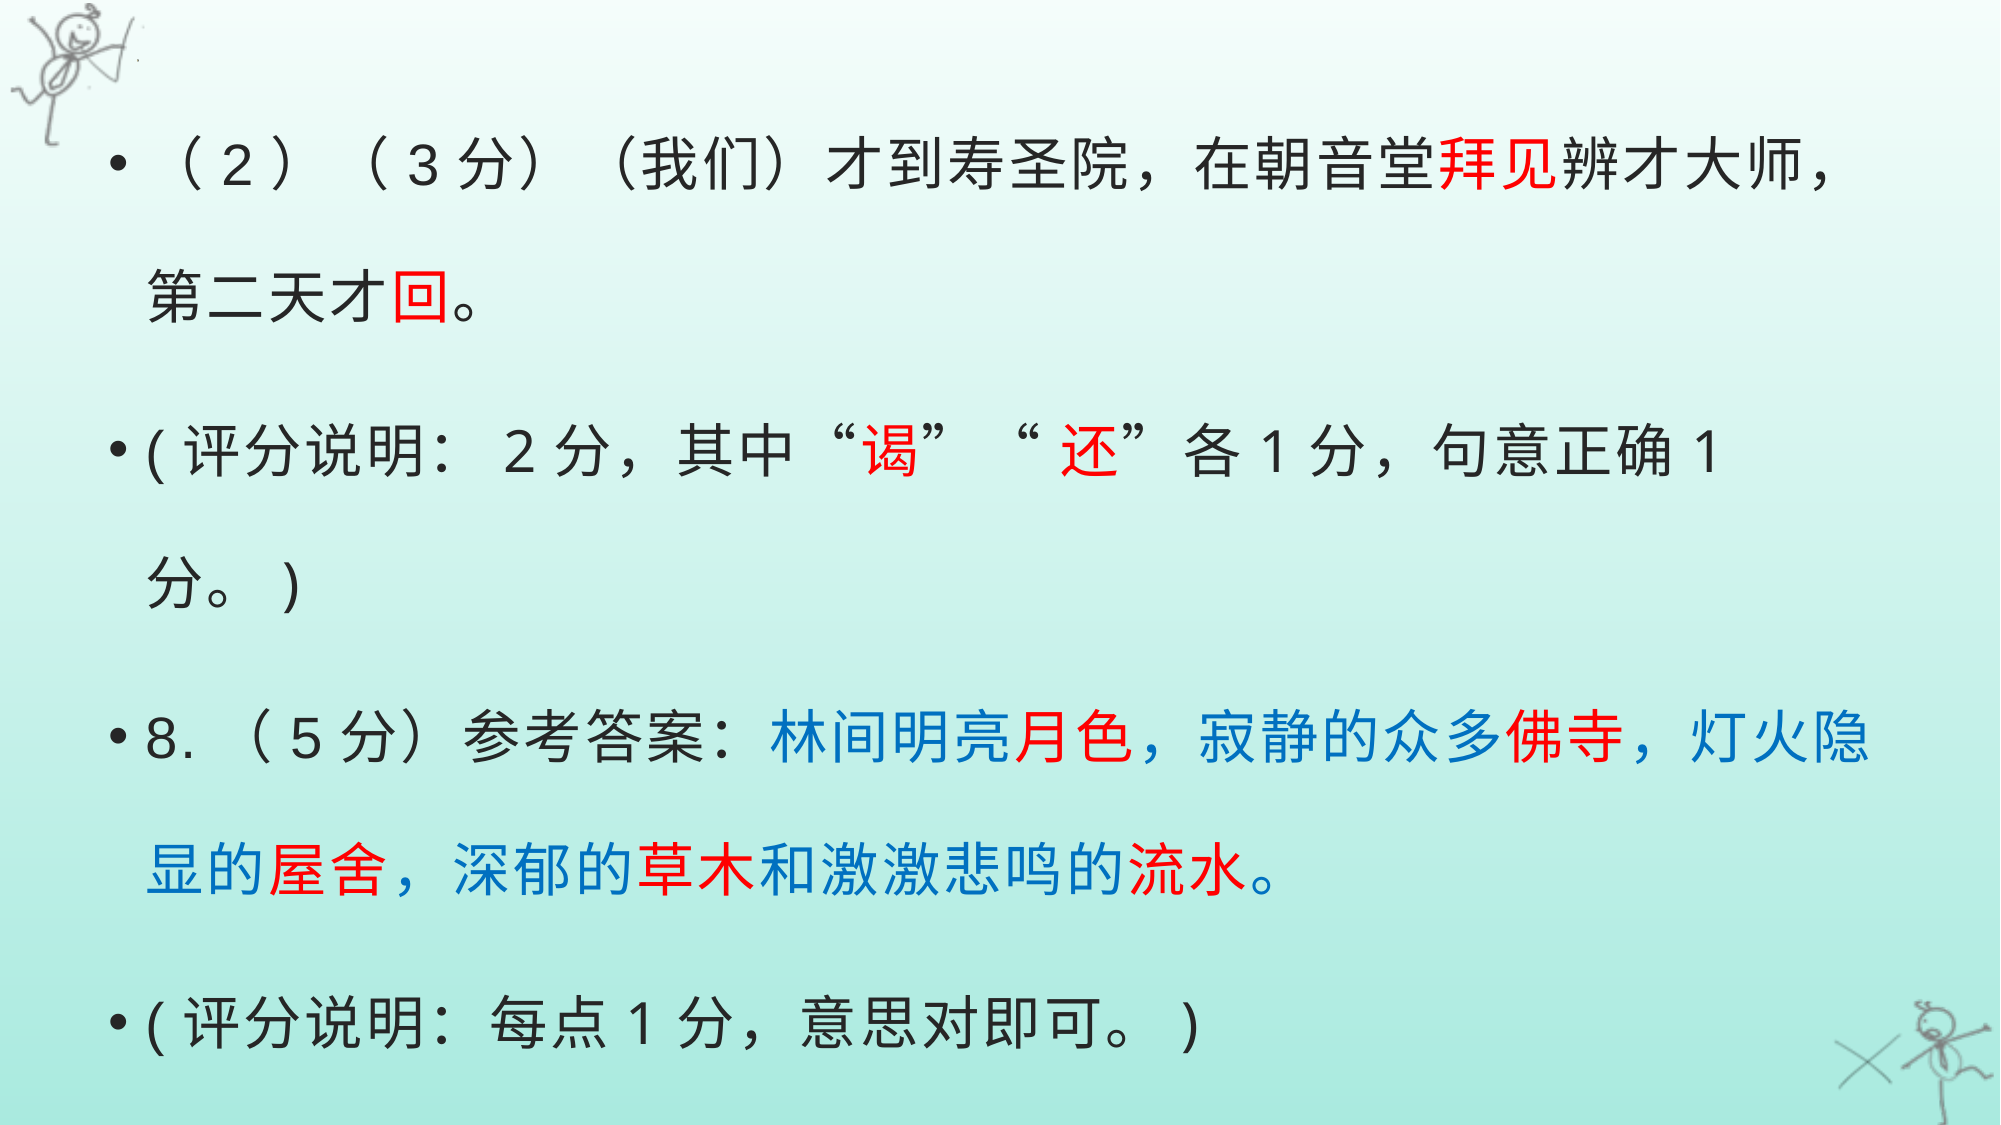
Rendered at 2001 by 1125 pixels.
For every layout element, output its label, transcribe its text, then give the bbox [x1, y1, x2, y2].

list （2）（3分）（我们）才到寿圣院，在朝音堂拜见辨才大师，第二天才回。 (评分说明：2分，其中“谒”“ 还”各1分，句意正确1分。) 8.（5分）参考答案：林间明亮月色，寂静的众多佛寺，灯火隐显的屋舍，深郁的草木和激激悲鸣的流水。 (评分说明：每点1分，意思对即可。) [93, 56, 1891, 1093]
picture [10, 3, 1994, 1125]
